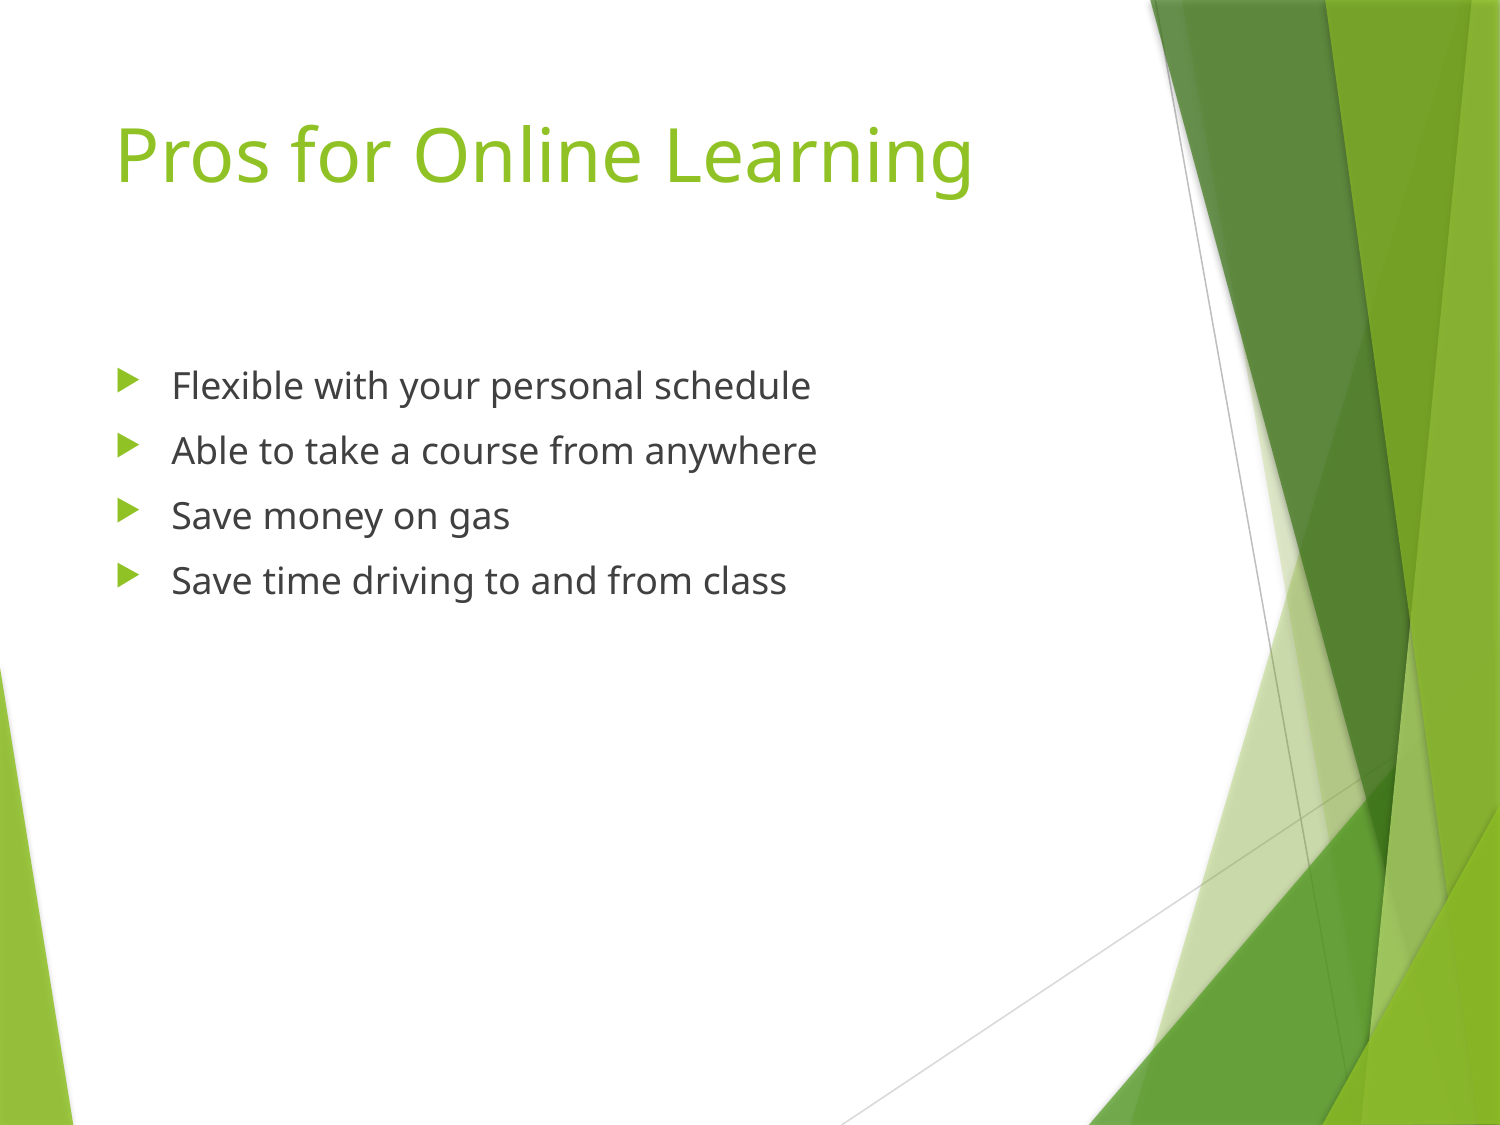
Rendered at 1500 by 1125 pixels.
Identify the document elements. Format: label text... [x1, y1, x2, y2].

list Flexible with your personal schedule Able to take a course from anywhere Save money on gas Save time driving to and from class [99, 354, 1142, 992]
title Pros for Online Learning [99, 99, 1142, 317]
